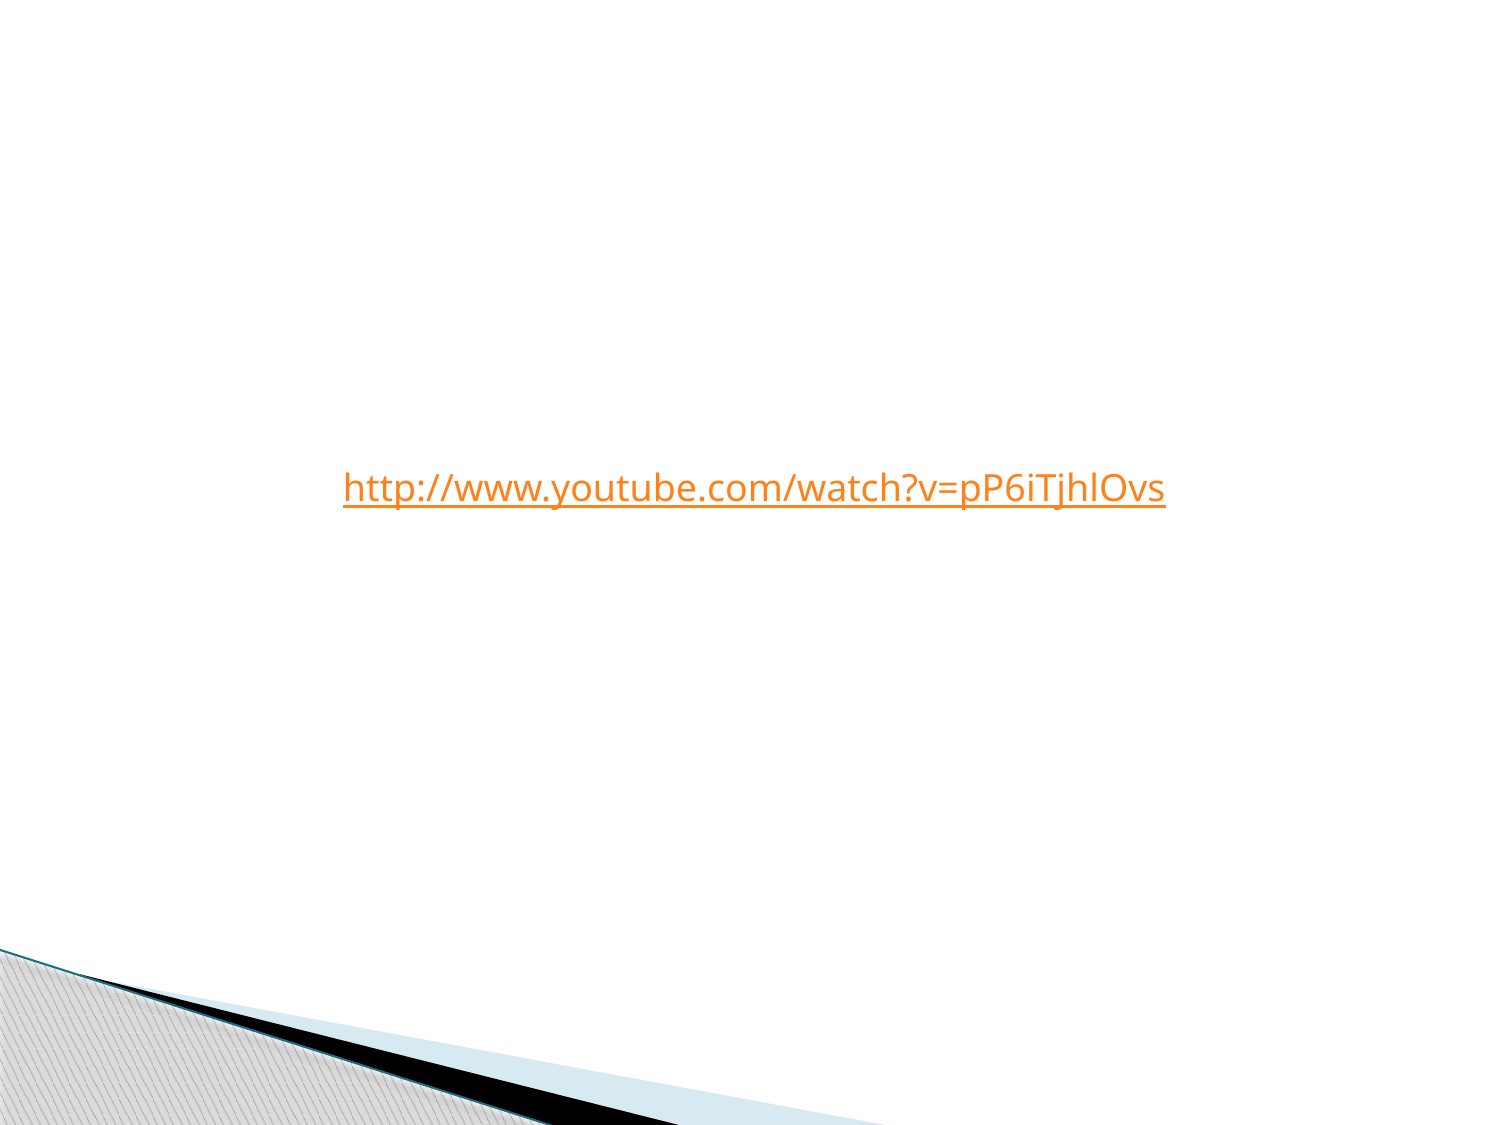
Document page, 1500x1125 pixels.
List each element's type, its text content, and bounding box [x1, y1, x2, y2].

text_box http://www.youtube.com/watch?v=pP6iTjhlOvs [328, 456, 1301, 568]
